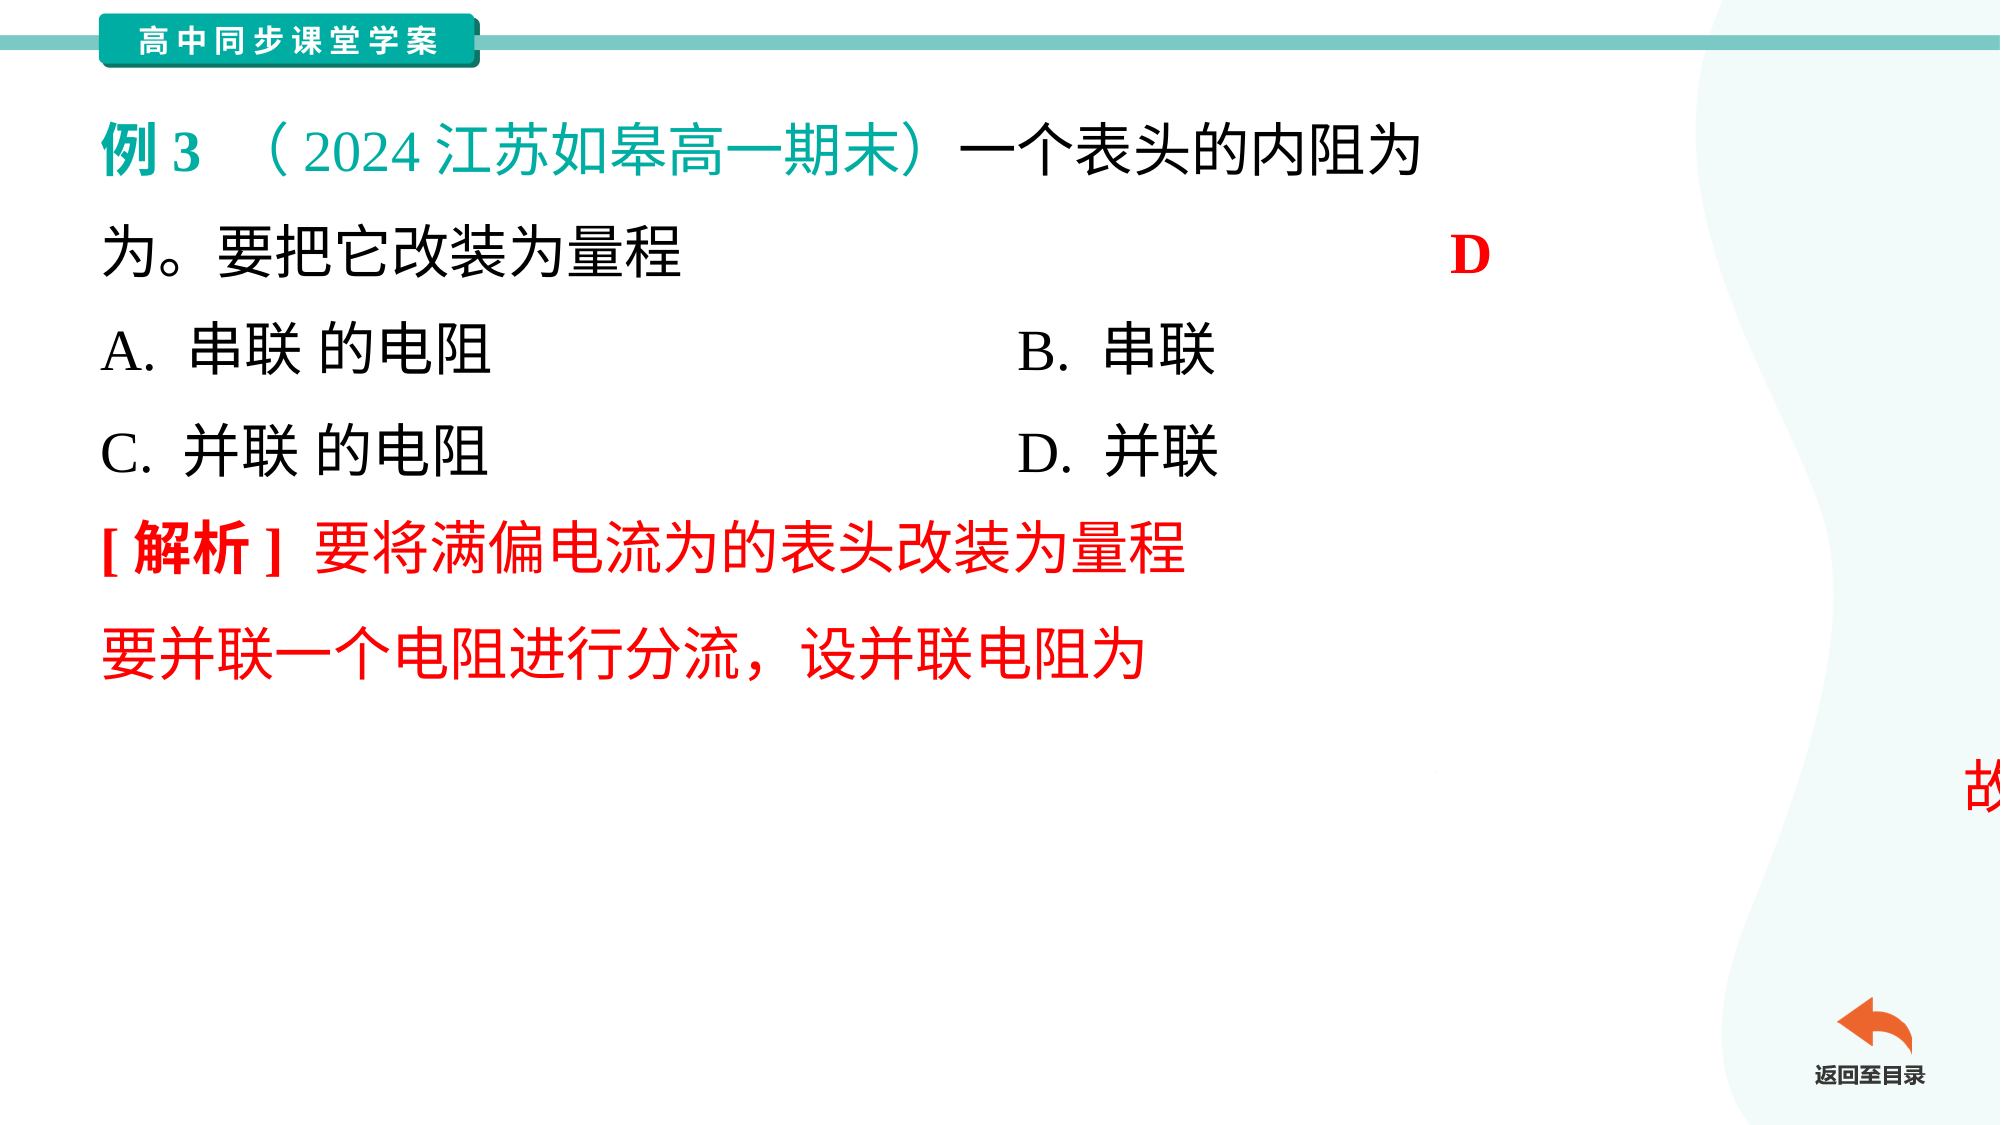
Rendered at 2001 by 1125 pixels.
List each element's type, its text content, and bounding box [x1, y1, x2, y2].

picture [0, 0, 2000, 1125]
text_box D [1429, 180, 1514, 274]
picture [1972, 789, 1985, 802]
